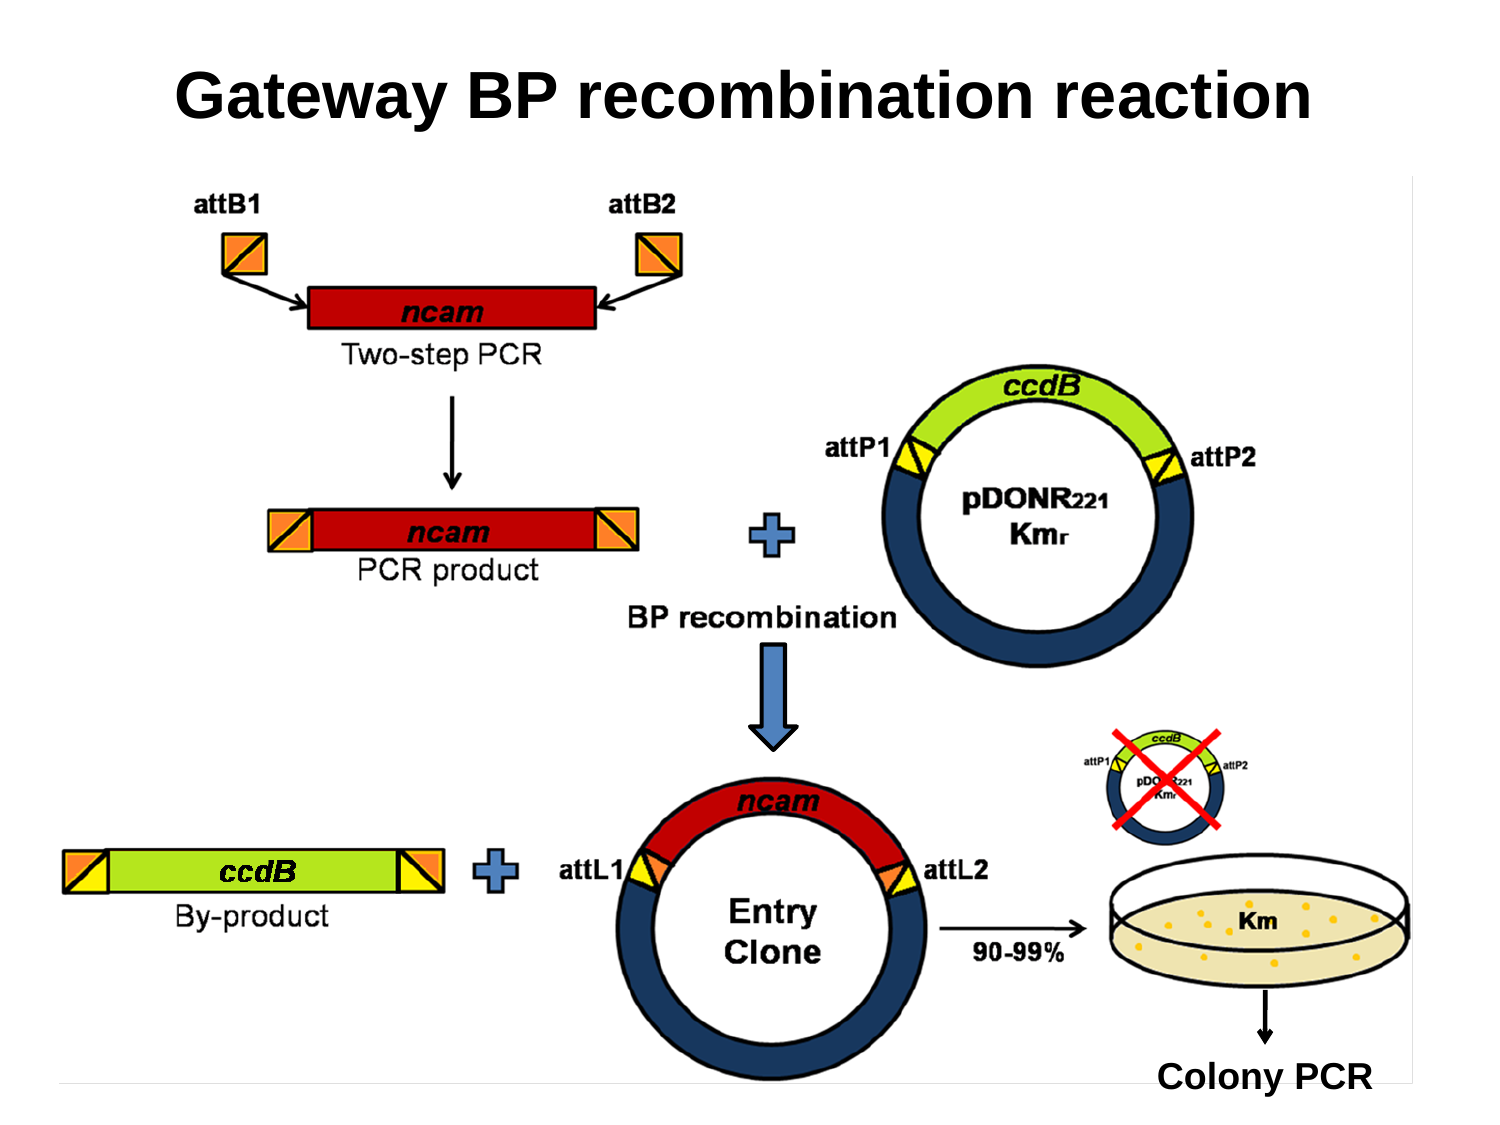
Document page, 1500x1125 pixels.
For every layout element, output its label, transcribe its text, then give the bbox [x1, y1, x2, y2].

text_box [58, 175, 1436, 1102]
text_box Gateway BP recombination reaction [35, 44, 1454, 140]
